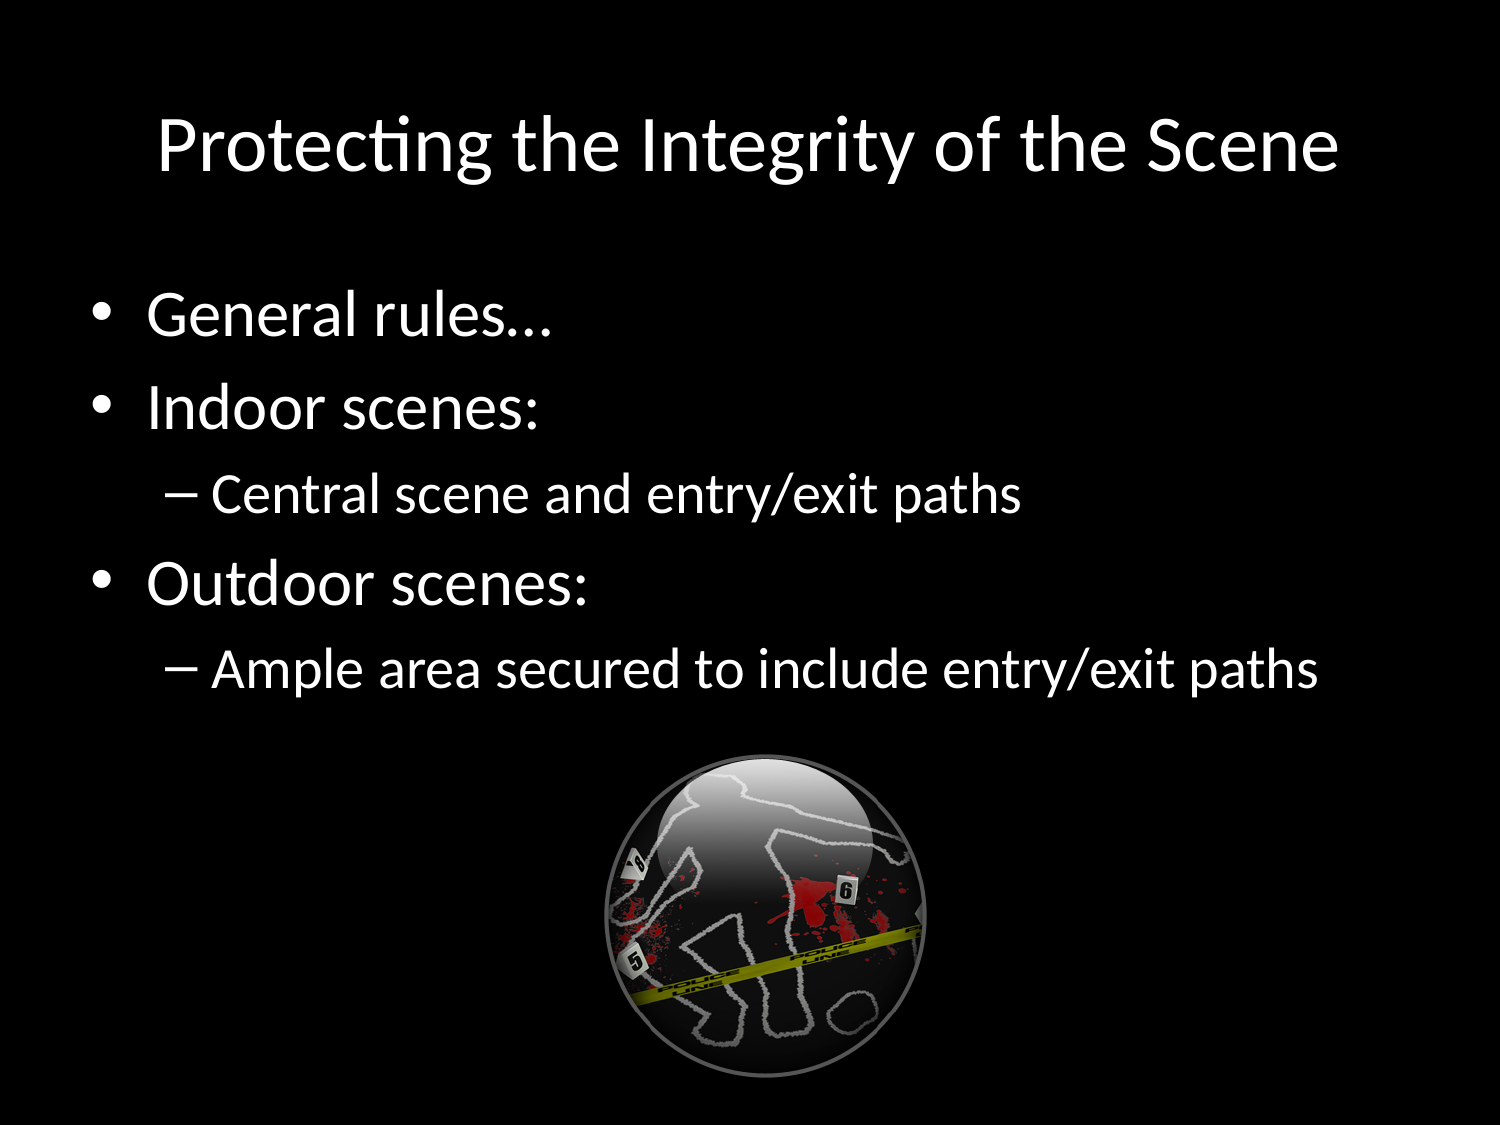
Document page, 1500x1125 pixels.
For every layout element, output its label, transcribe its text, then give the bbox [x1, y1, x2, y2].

title Protecting the Integrity of the Scene [75, 45, 1425, 233]
list General rules… Indoor scenes: Central scene and entry/exit paths Outdoor scenes: Ample area secured to include entry/exit paths [75, 262, 1425, 1005]
picture [537, 749, 991, 1125]
